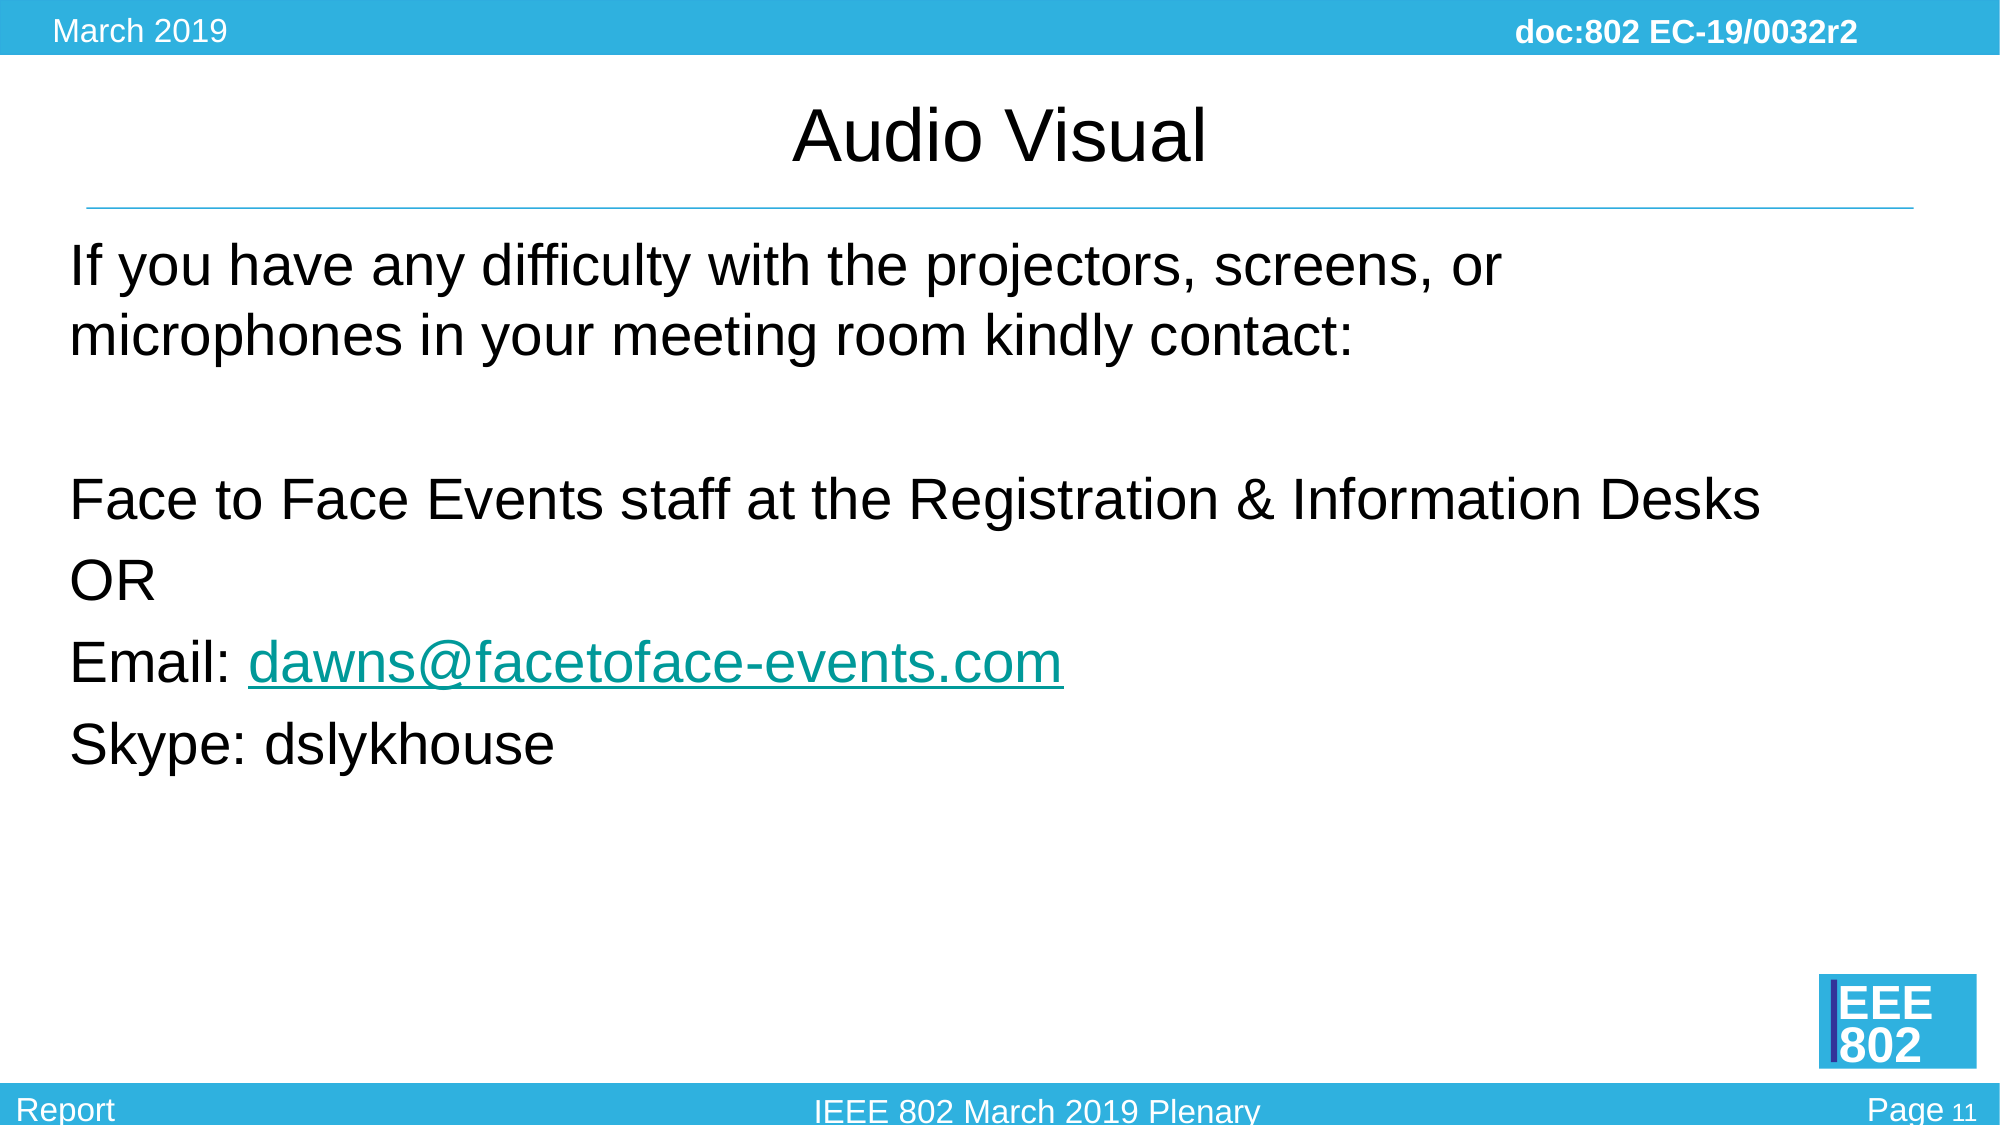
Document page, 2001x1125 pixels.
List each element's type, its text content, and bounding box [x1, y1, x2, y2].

list If you have any difficulty with the projectors, screens, or microphones in your meeting room kindly contact: Face to Face Events staff at the Registration & Information Desks OR Email: dawns@facetoface-events.com Skype: dslykhouse [54, 220, 1855, 963]
title Audio Visual [99, 66, 1900, 197]
